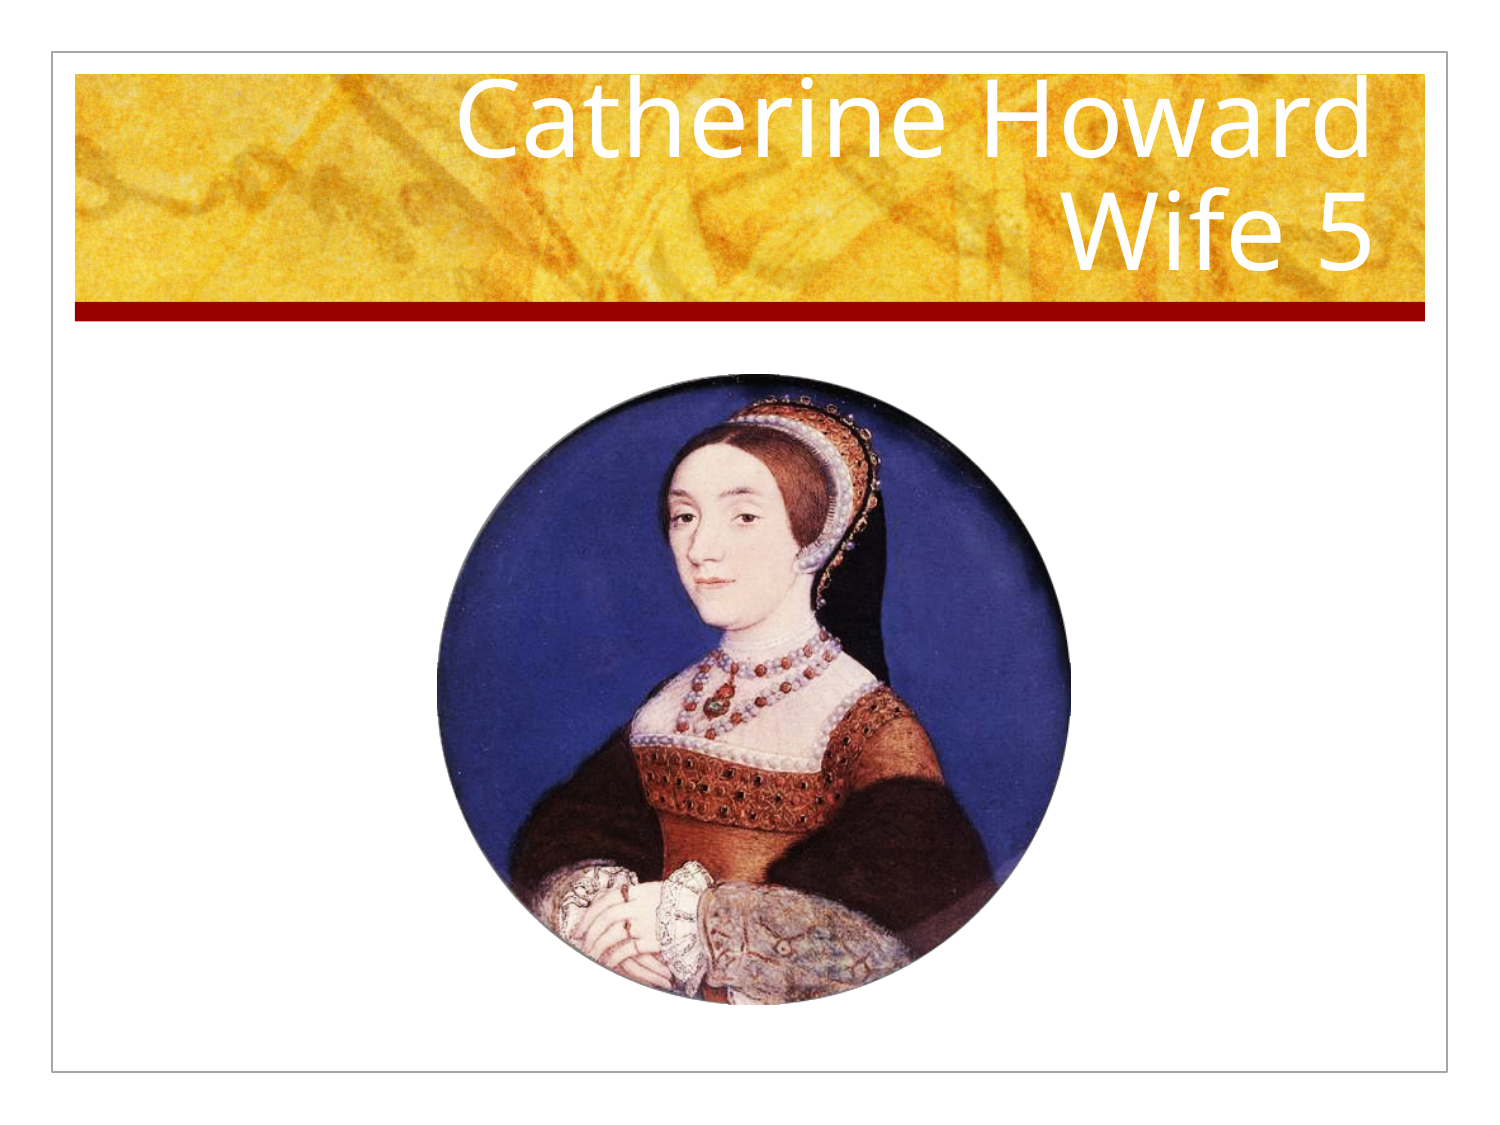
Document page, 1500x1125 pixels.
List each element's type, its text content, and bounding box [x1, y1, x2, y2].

title Catherine Howard Wife 5 [108, 74, 1392, 292]
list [244, 374, 1264, 1006]
picture [75, 74, 1425, 301]
